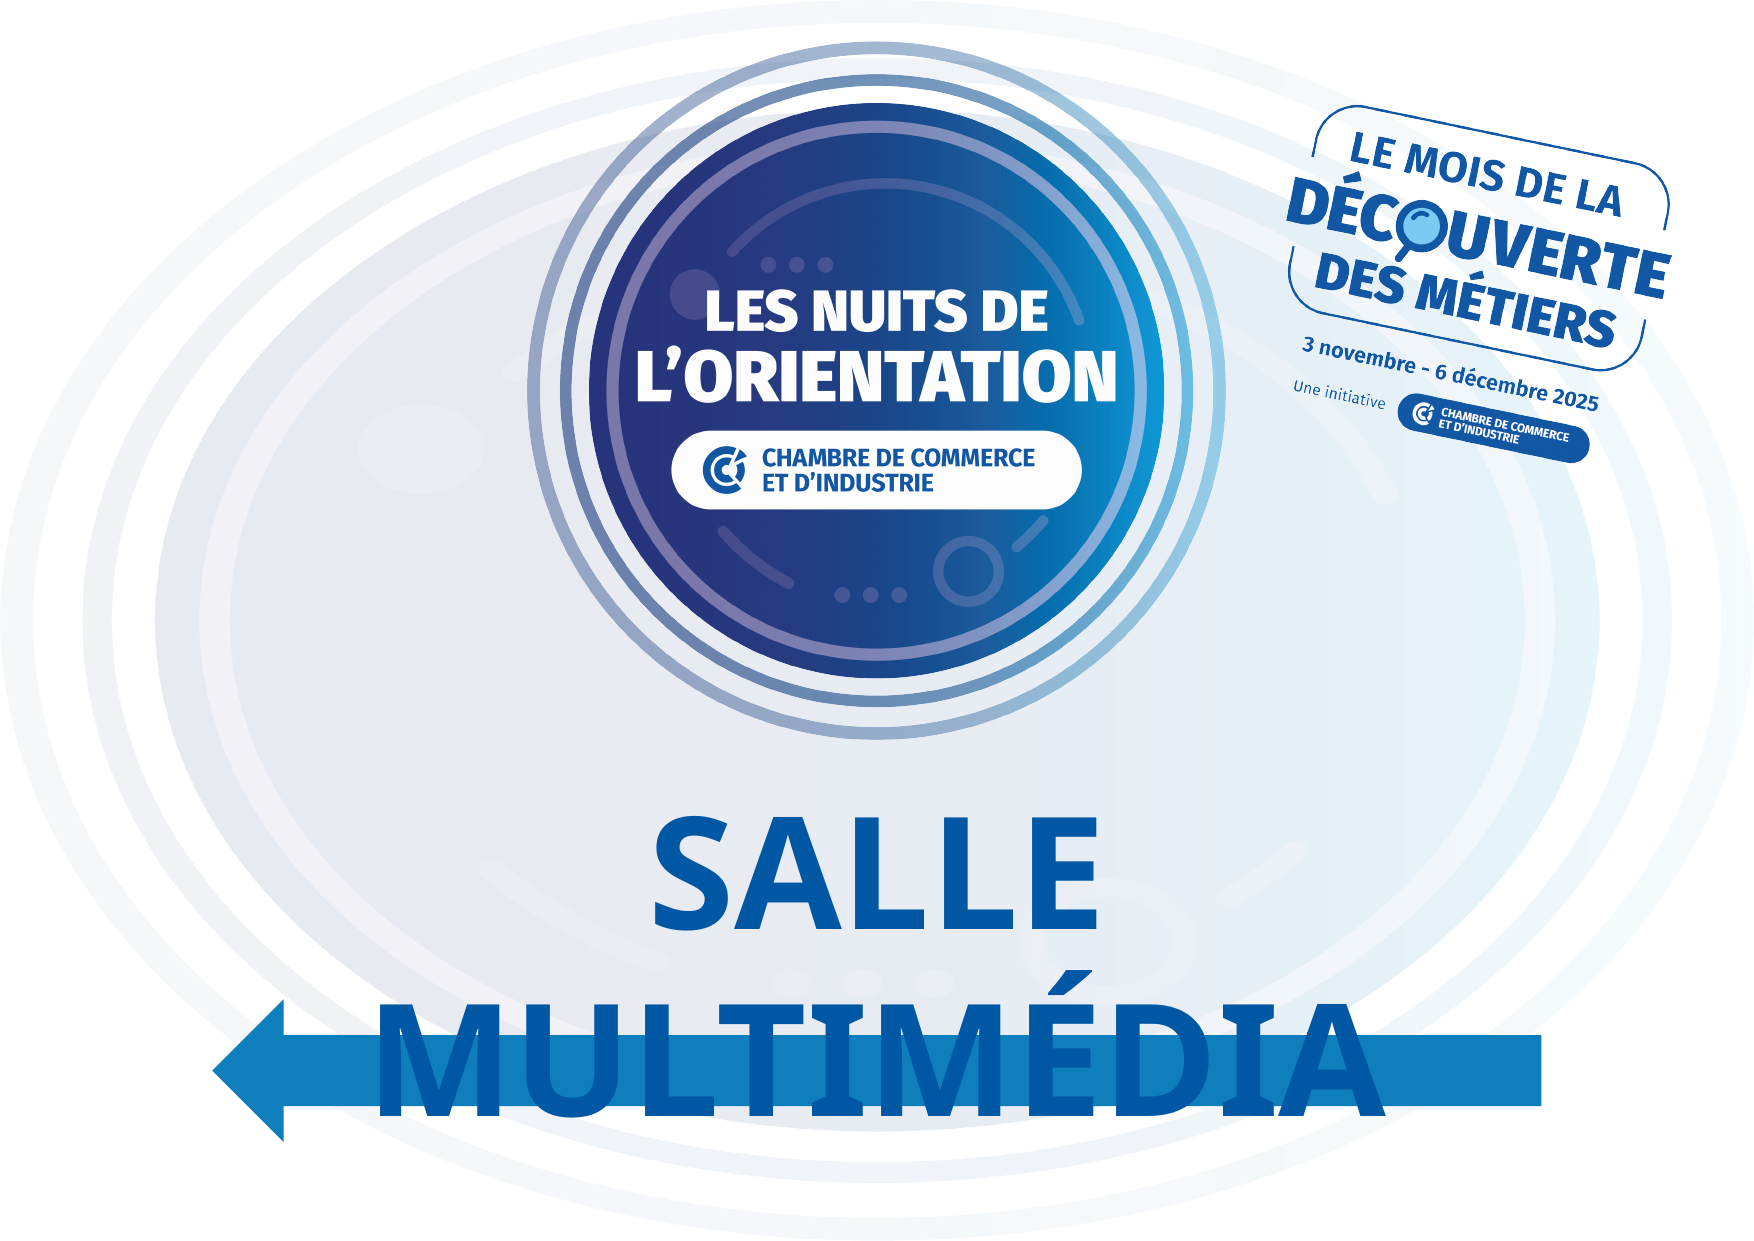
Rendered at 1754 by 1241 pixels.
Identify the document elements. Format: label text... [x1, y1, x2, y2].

picture [527, 41, 1227, 740]
picture [1250, 95, 1688, 474]
text_box SALLE MULTIMÉDIA [168, 765, 1586, 1156]
